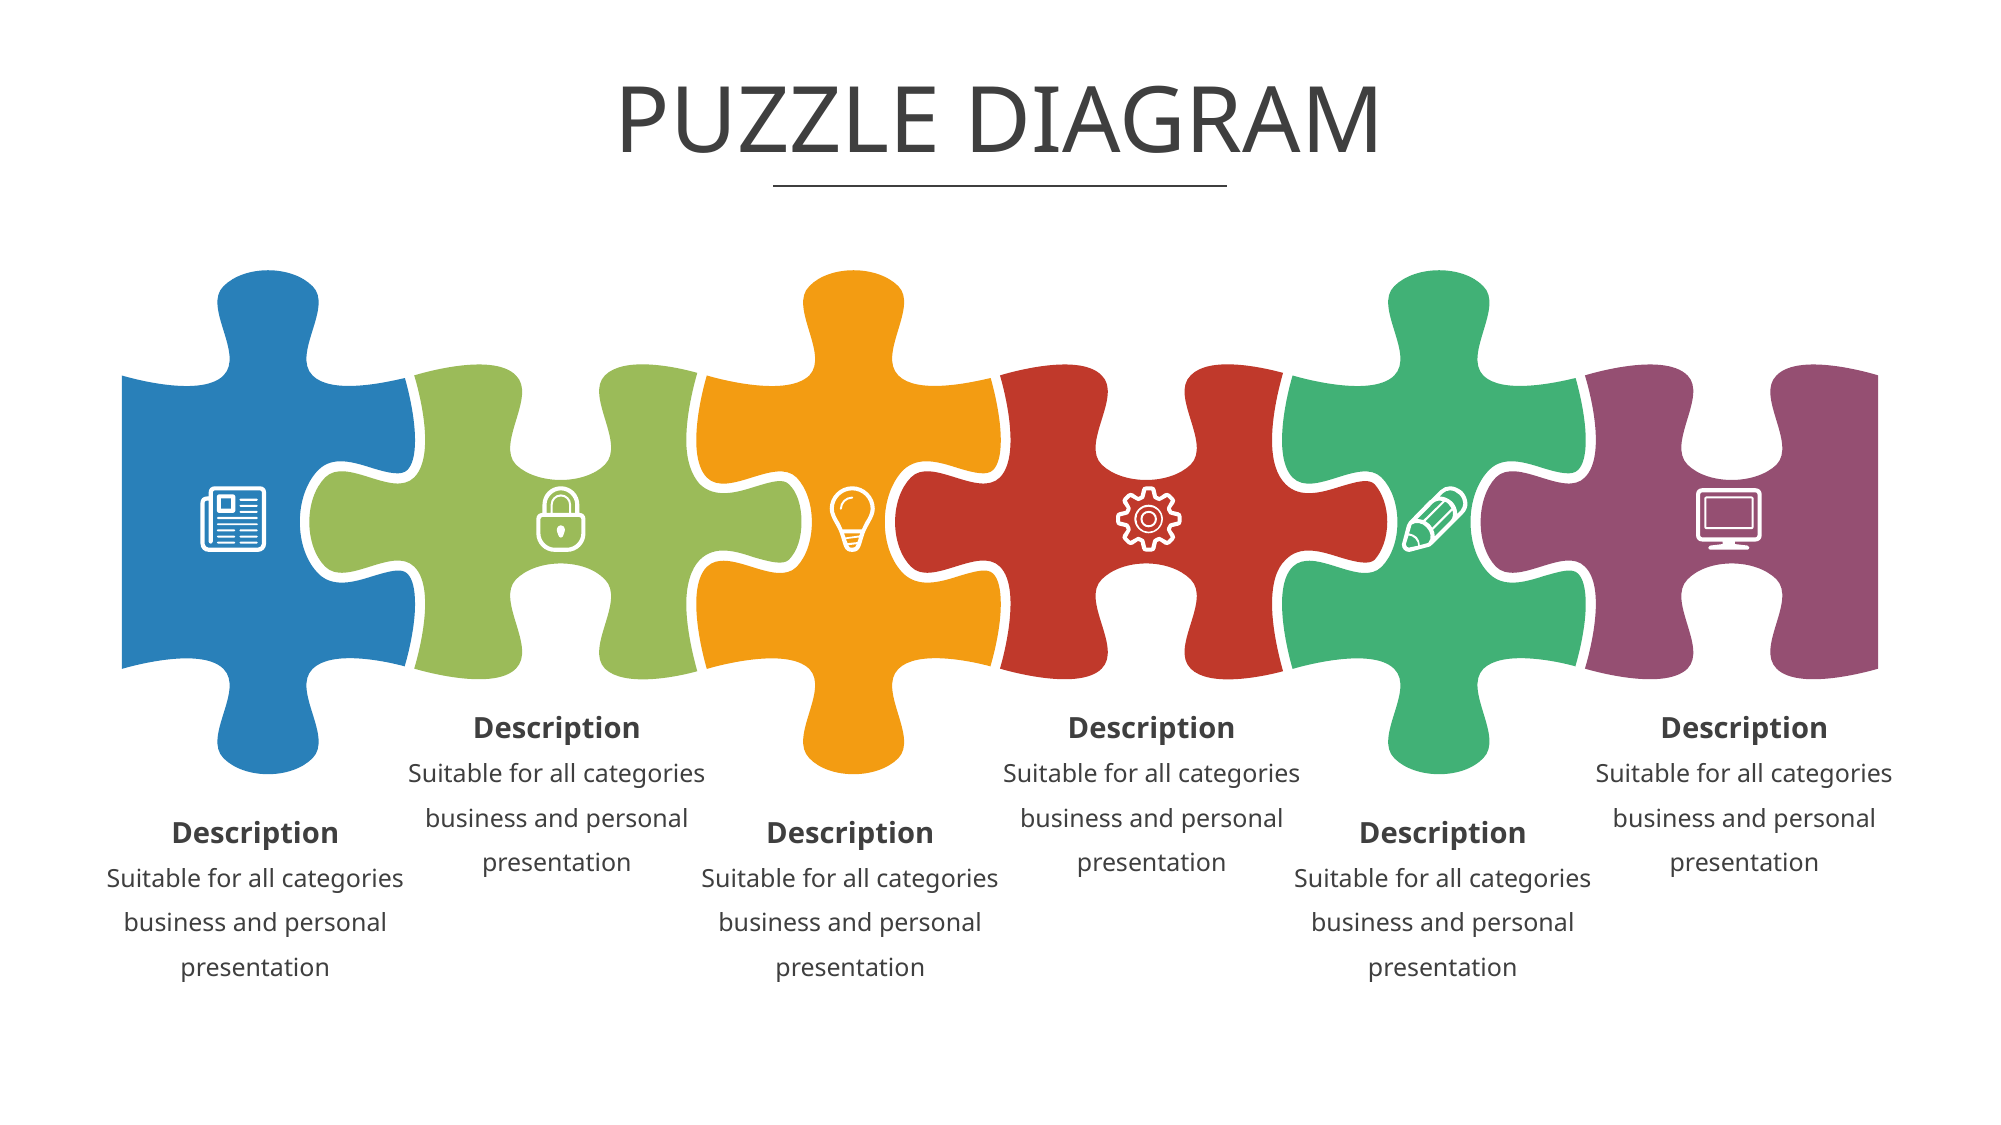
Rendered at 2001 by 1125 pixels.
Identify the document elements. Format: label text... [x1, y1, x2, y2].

text_box [895, 364, 1388, 680]
text_box [1401, 486, 1468, 552]
text_box Description [751, 807, 950, 839]
text_box Description [458, 702, 656, 734]
text_box [1480, 364, 1879, 680]
text_box Description [156, 807, 355, 839]
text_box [1696, 488, 1762, 550]
text_box Suitable for all categories business and personal presentation [951, 734, 1353, 885]
text_box Suitable for all categories business and personal presentation [356, 734, 758, 885]
text_box Suitable for all categories business and personal presentation [649, 839, 1052, 990]
text_box Suitable for all categories business and personal presentation [54, 839, 457, 990]
text_box Description [1645, 702, 1844, 734]
text_box [309, 364, 802, 680]
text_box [829, 486, 875, 552]
text_box Suitable for all categories business and personal presentation [1543, 734, 1946, 885]
text_box [696, 270, 1001, 775]
text_box [121, 270, 416, 775]
text_box Description [1343, 807, 1542, 839]
text_box [1282, 270, 1586, 775]
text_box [536, 486, 586, 552]
text_box Suitable for all categories business and personal presentation [1242, 839, 1644, 990]
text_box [1115, 486, 1182, 552]
title PUZZLE DIAGRAM [137, 59, 1863, 186]
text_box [200, 486, 267, 552]
text_box Description [1052, 702, 1251, 734]
